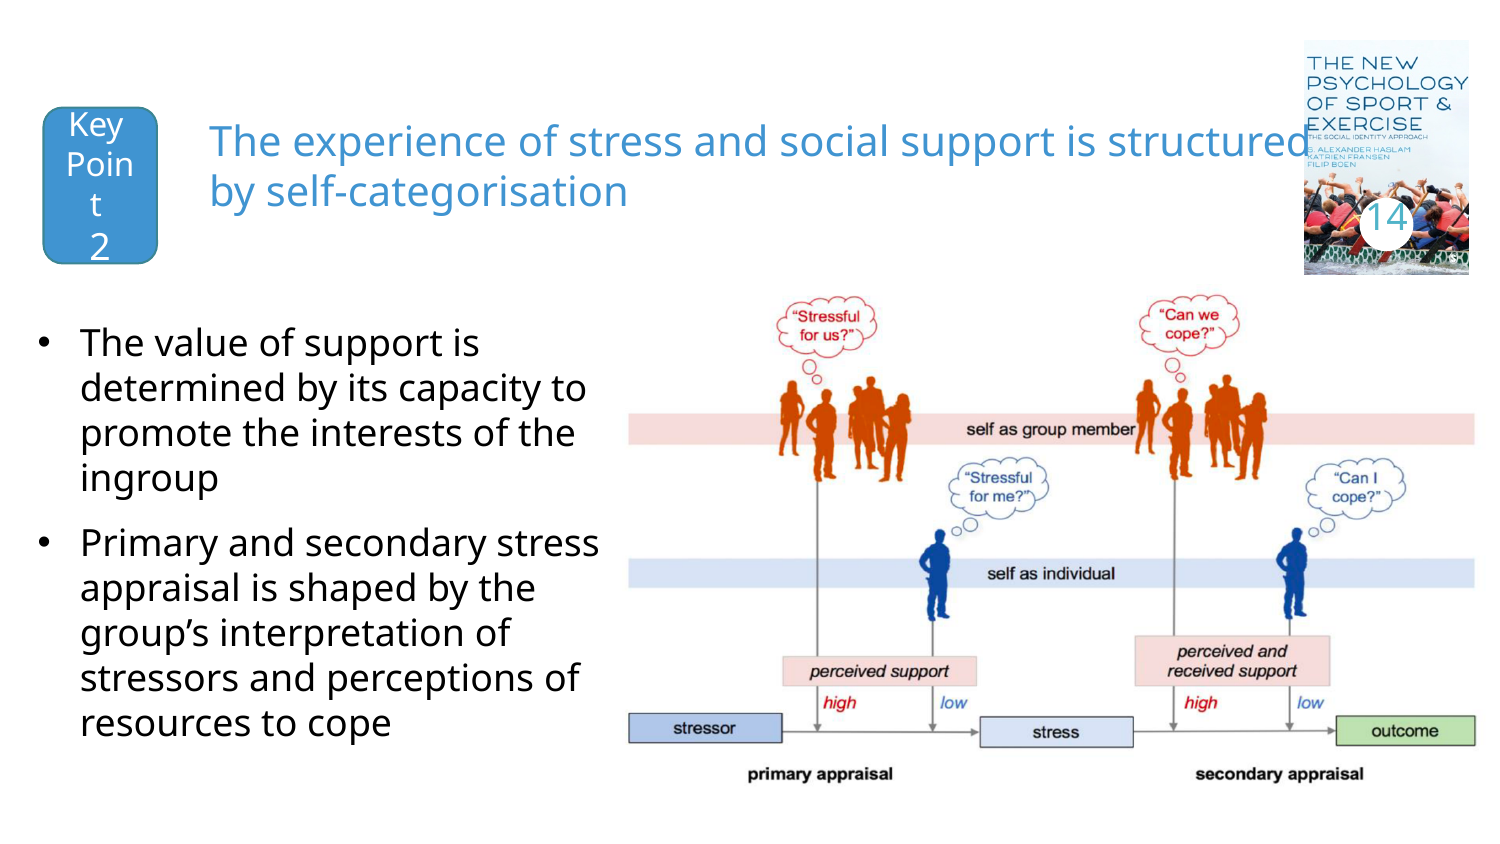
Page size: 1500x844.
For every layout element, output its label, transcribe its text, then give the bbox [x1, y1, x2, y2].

picture [622, 279, 1490, 793]
picture [1304, 40, 1469, 275]
text_box Key Point 2 [42, 106, 159, 265]
list The value of support is determined by its capacity to promote the interests of the ingroup Primary and secondary stress appraisal is shaped by the group’s interpretation of stressors and perceptions of resources to cope [22, 311, 646, 844]
text_box The experience of stress and social support is structured by self-categorisation [194, 107, 1373, 287]
slide_number 14 [1344, 79, 1429, 252]
